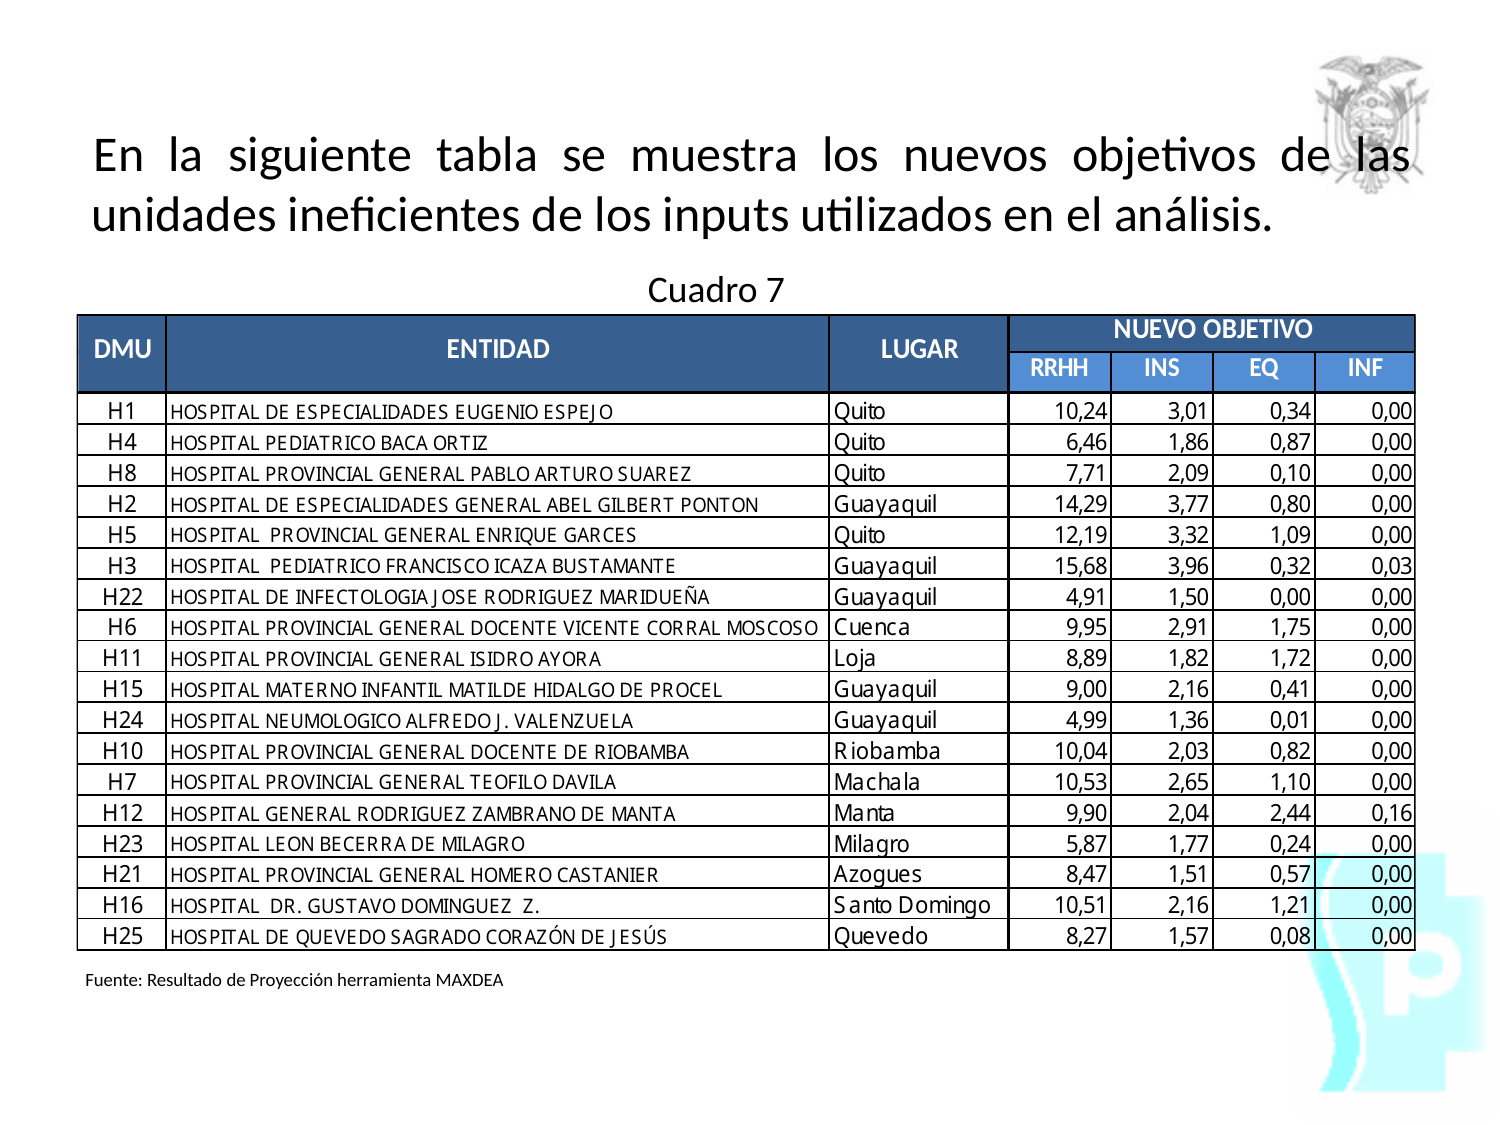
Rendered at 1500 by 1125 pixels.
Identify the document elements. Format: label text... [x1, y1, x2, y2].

list En la siguiente tabla se muestra los nuevos objetivos de las unidades ineficientes de los inputs utilizados en el análisis. [76, 113, 1427, 802]
text_box Cuadro 7 [632, 257, 815, 312]
text_box Fuente: Resultado de Proyección herramienta MAXDEA [70, 960, 797, 985]
picture [1312, 49, 1437, 200]
picture [76, 314, 1500, 1125]
list En la siguiente tabla se muestra los nuevos objetivos de las unidades ineficientes de los inputs utilizados en el análisis. [76, 961, 1283, 1005]
